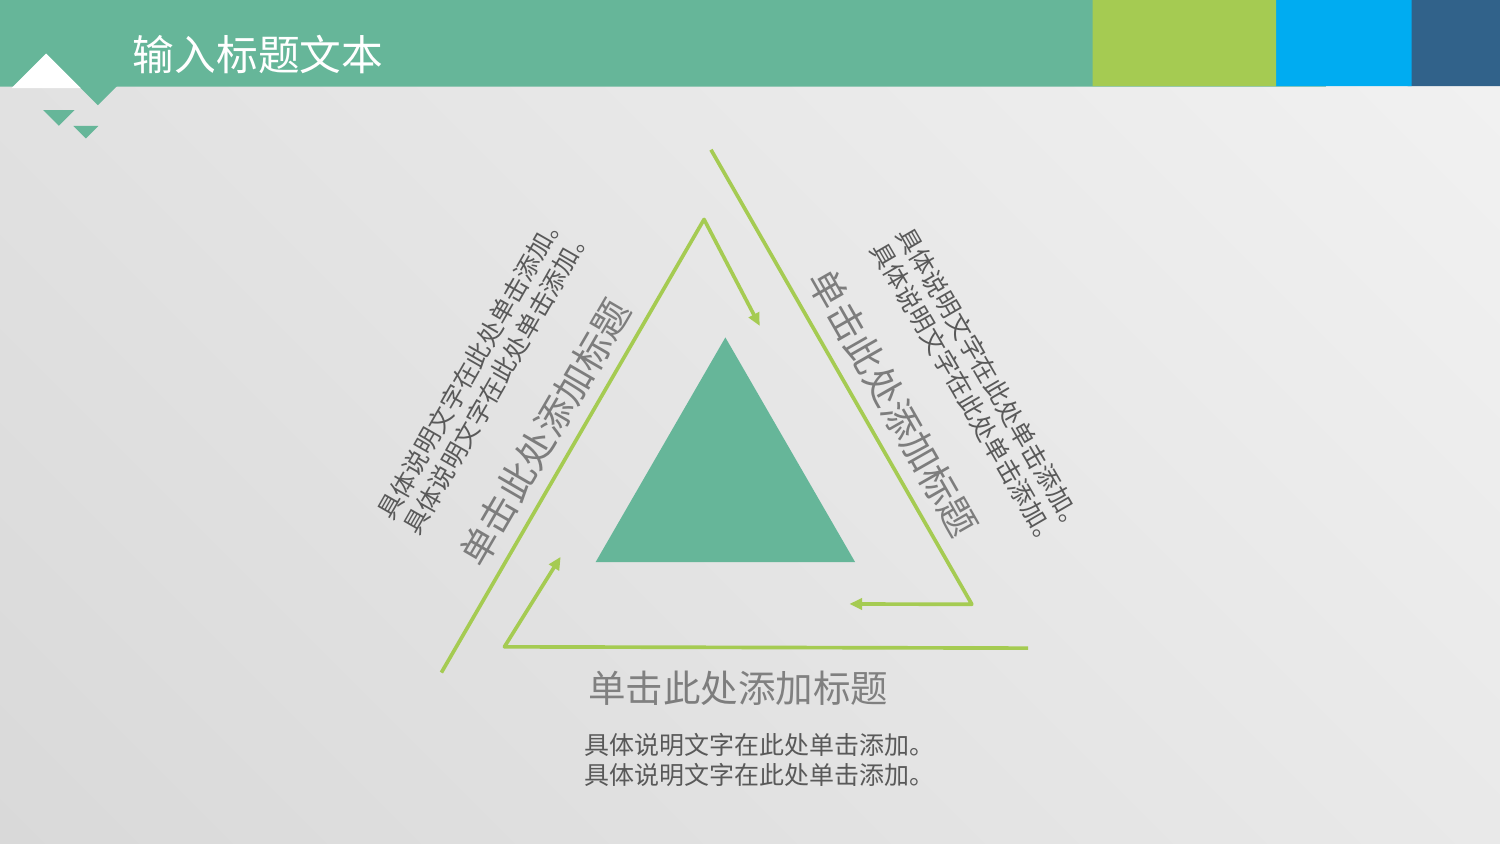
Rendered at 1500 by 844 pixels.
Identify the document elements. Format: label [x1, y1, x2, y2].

text_box [441, 175, 760, 673]
text_box [710, 149, 1019, 611]
text_box [504, 556, 1029, 799]
